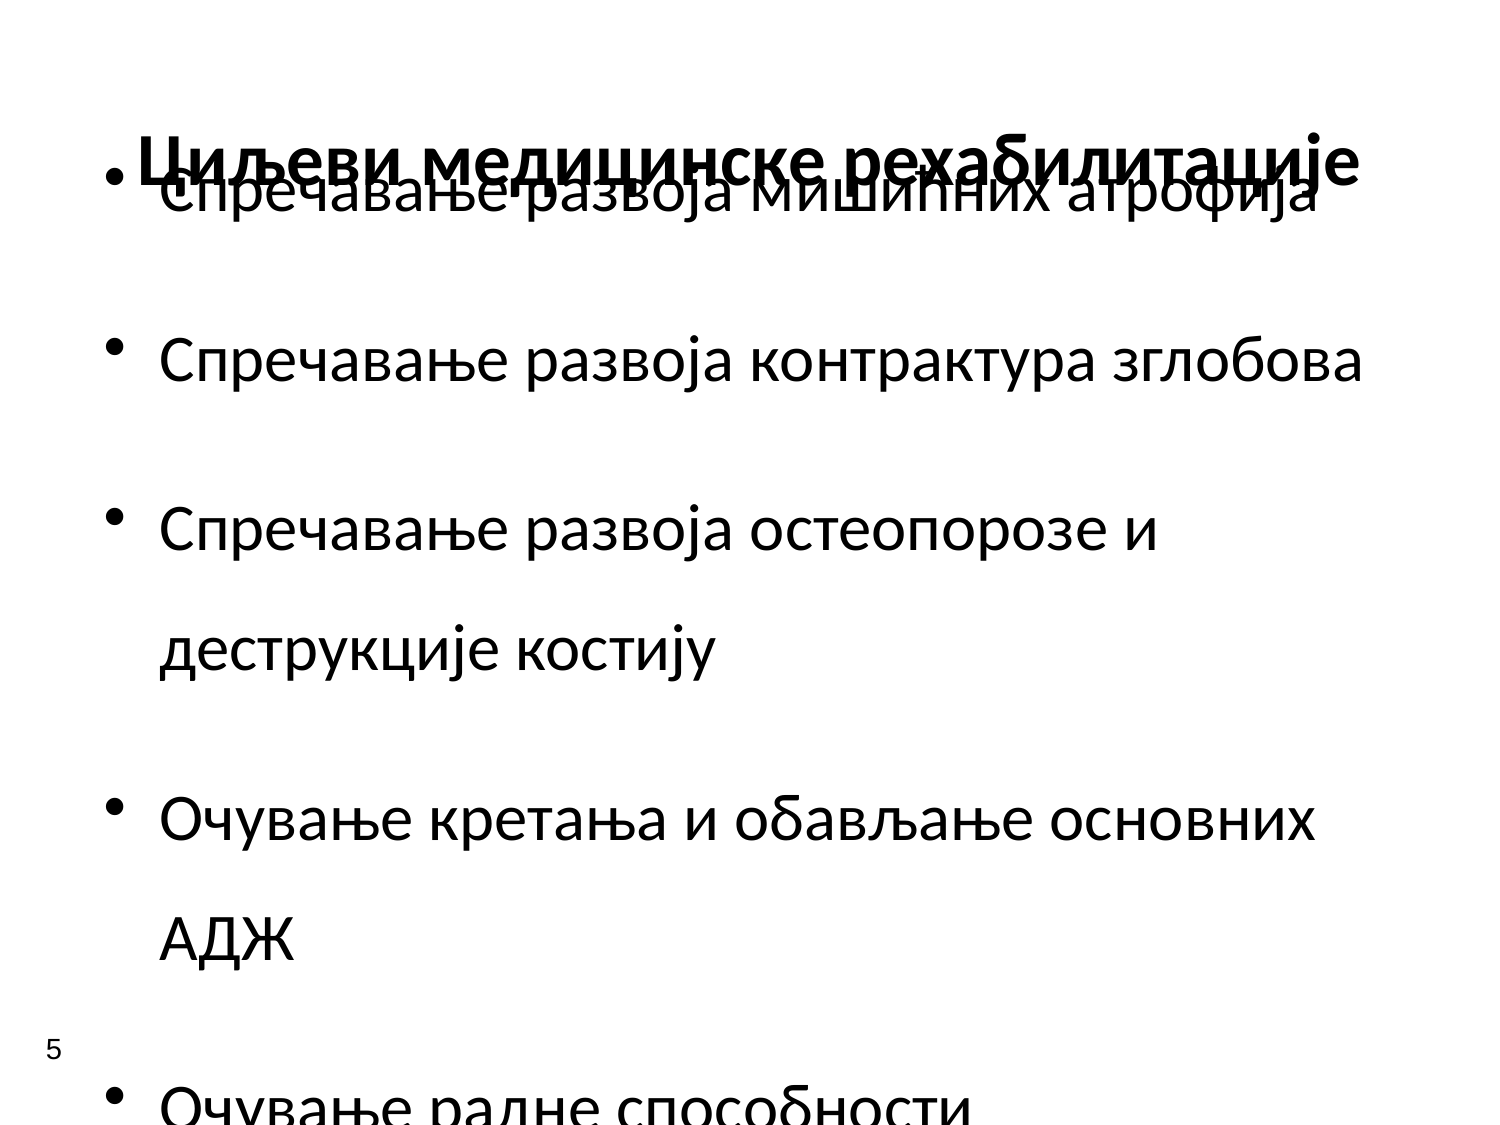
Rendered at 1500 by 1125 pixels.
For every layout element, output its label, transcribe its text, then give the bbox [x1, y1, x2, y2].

title Циљеви медицинске рехабилитације [74, 44, 1426, 209]
list Спречавање развоја мишићних атрофија Спречавање развоја контрактура зглобова Спречавање развоја остеопорозе и деструкције костију Очување кретања и обављање основних АДЖ Очување радне способности [88, 243, 1426, 1006]
slide_number 5 [4, 1023, 78, 1102]
